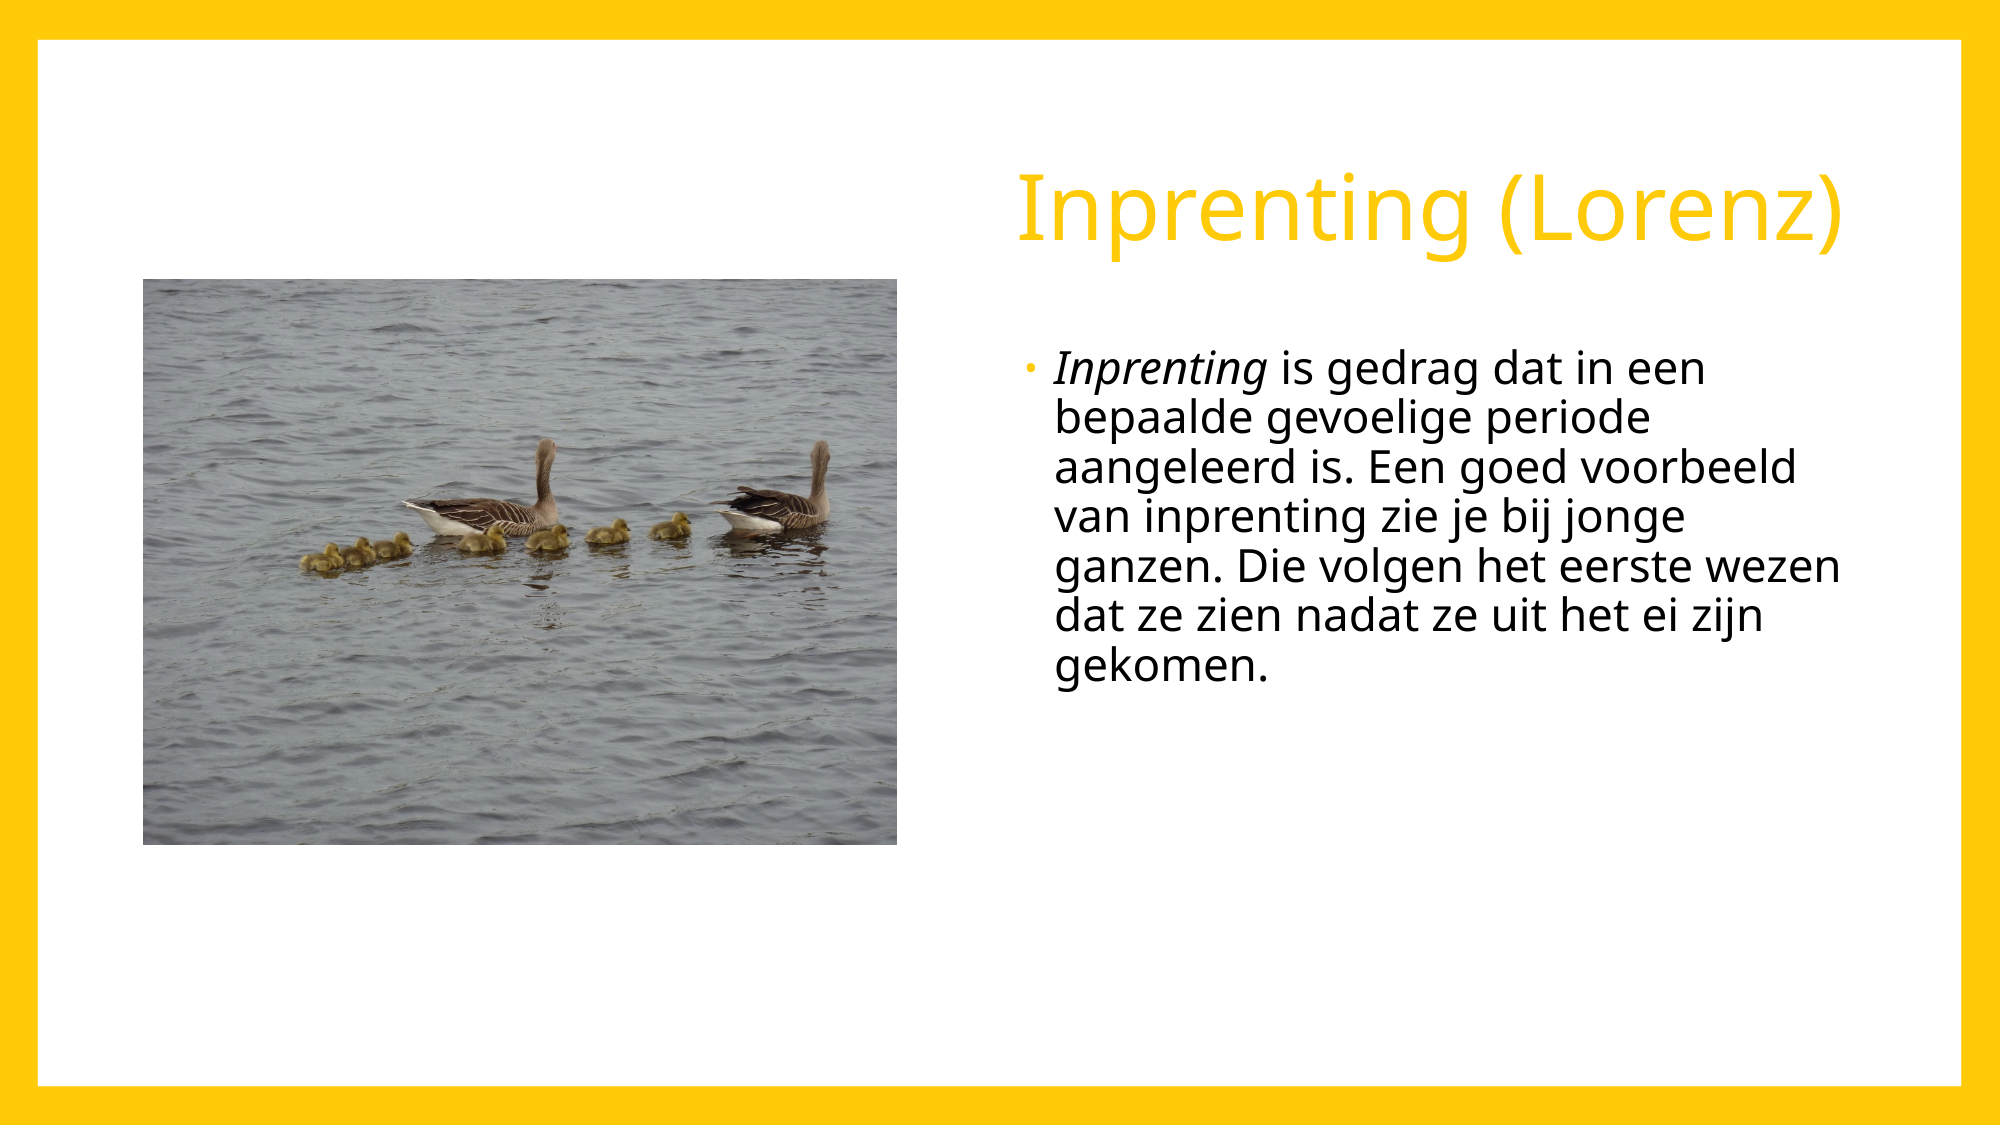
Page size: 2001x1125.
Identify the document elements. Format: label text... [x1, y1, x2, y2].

text_box [36, 38, 1963, 1088]
picture [142, 279, 897, 846]
list Inprenting is gedrag dat in een bepaalde gevoelige periode aangeleerd is. Een goed voorbeeld van inprenting zie je bij jonge ganzen. Die volgen het eerste wezen dat ze zien nadat ze uit het ei zijn gekomen. [1001, 337, 1882, 1000]
title Inprenting (Lorenz) [1001, 99, 1882, 323]
